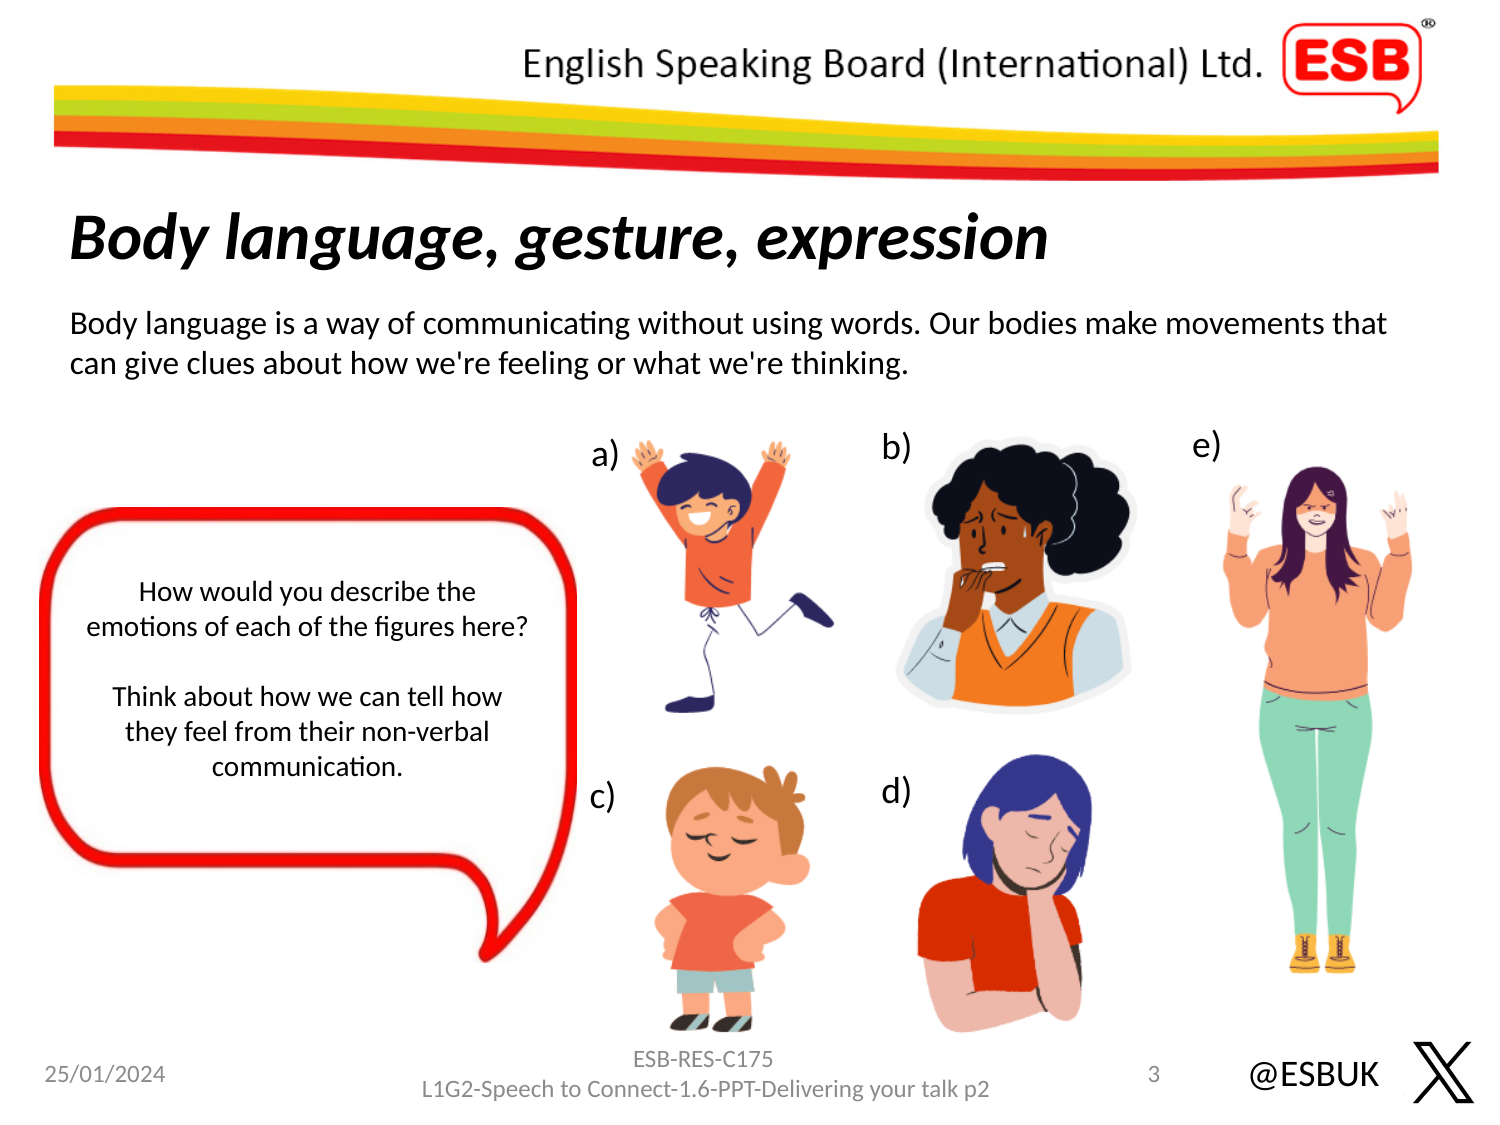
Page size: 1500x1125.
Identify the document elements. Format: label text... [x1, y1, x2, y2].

text_box c) [577, 764, 613, 824]
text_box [39, 507, 577, 963]
footer ESB-RES-C175 L1G2-Speech to Connect-1.6-PPT-Delivering your talk p2 [395, 1042, 930, 1103]
text_box a) [576, 421, 613, 482]
picture [613, 414, 1485, 1116]
picture [0, 0, 1500, 189]
text_box Body language is a way of communicating without using words. Our bodies make movements that can give clues about how we're feeling or what we're thinking. [55, 294, 1445, 389]
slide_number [29, 1042, 367, 1103]
title Body language, gesture, expression [55, 180, 1349, 294]
slide_number 3 [930, 1056, 1176, 1103]
